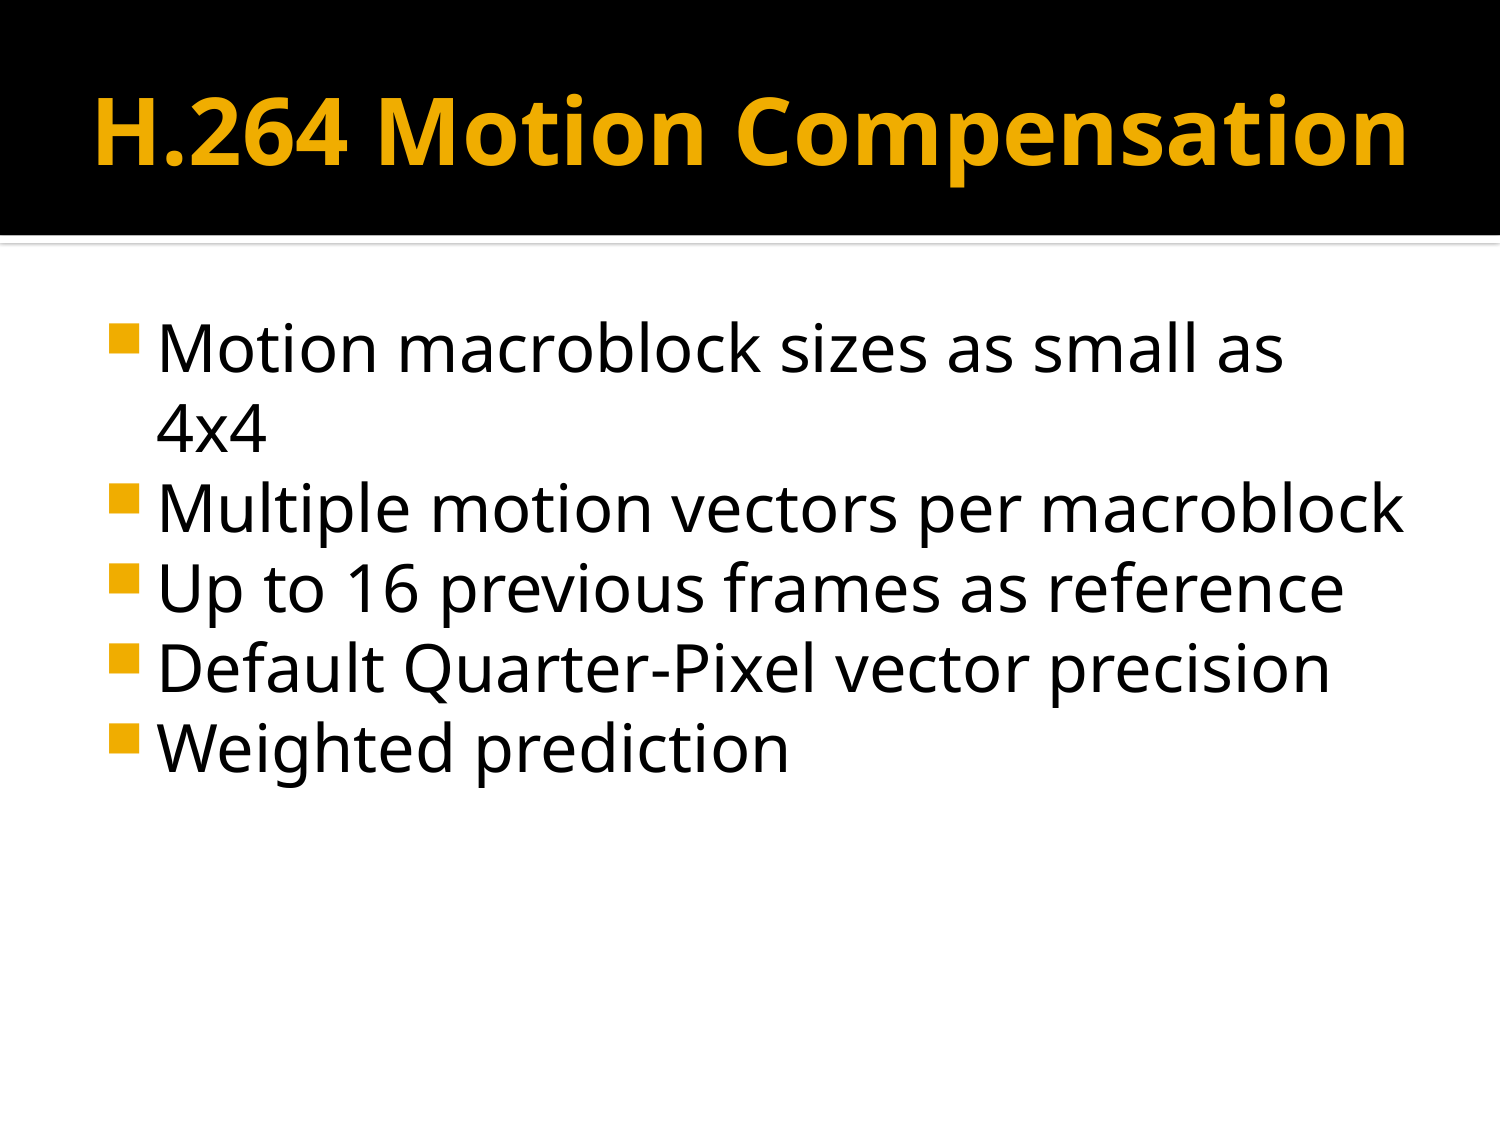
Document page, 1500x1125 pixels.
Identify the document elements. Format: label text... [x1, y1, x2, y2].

list Motion macroblock sizes as small as 4x4 Multiple motion vectors per macroblock Up to 16 previous frames as reference Default Quarter-Pixel vector precision Weighted prediction [75, 291, 1425, 1050]
title H.264 Motion Compensation [75, 25, 1425, 231]
